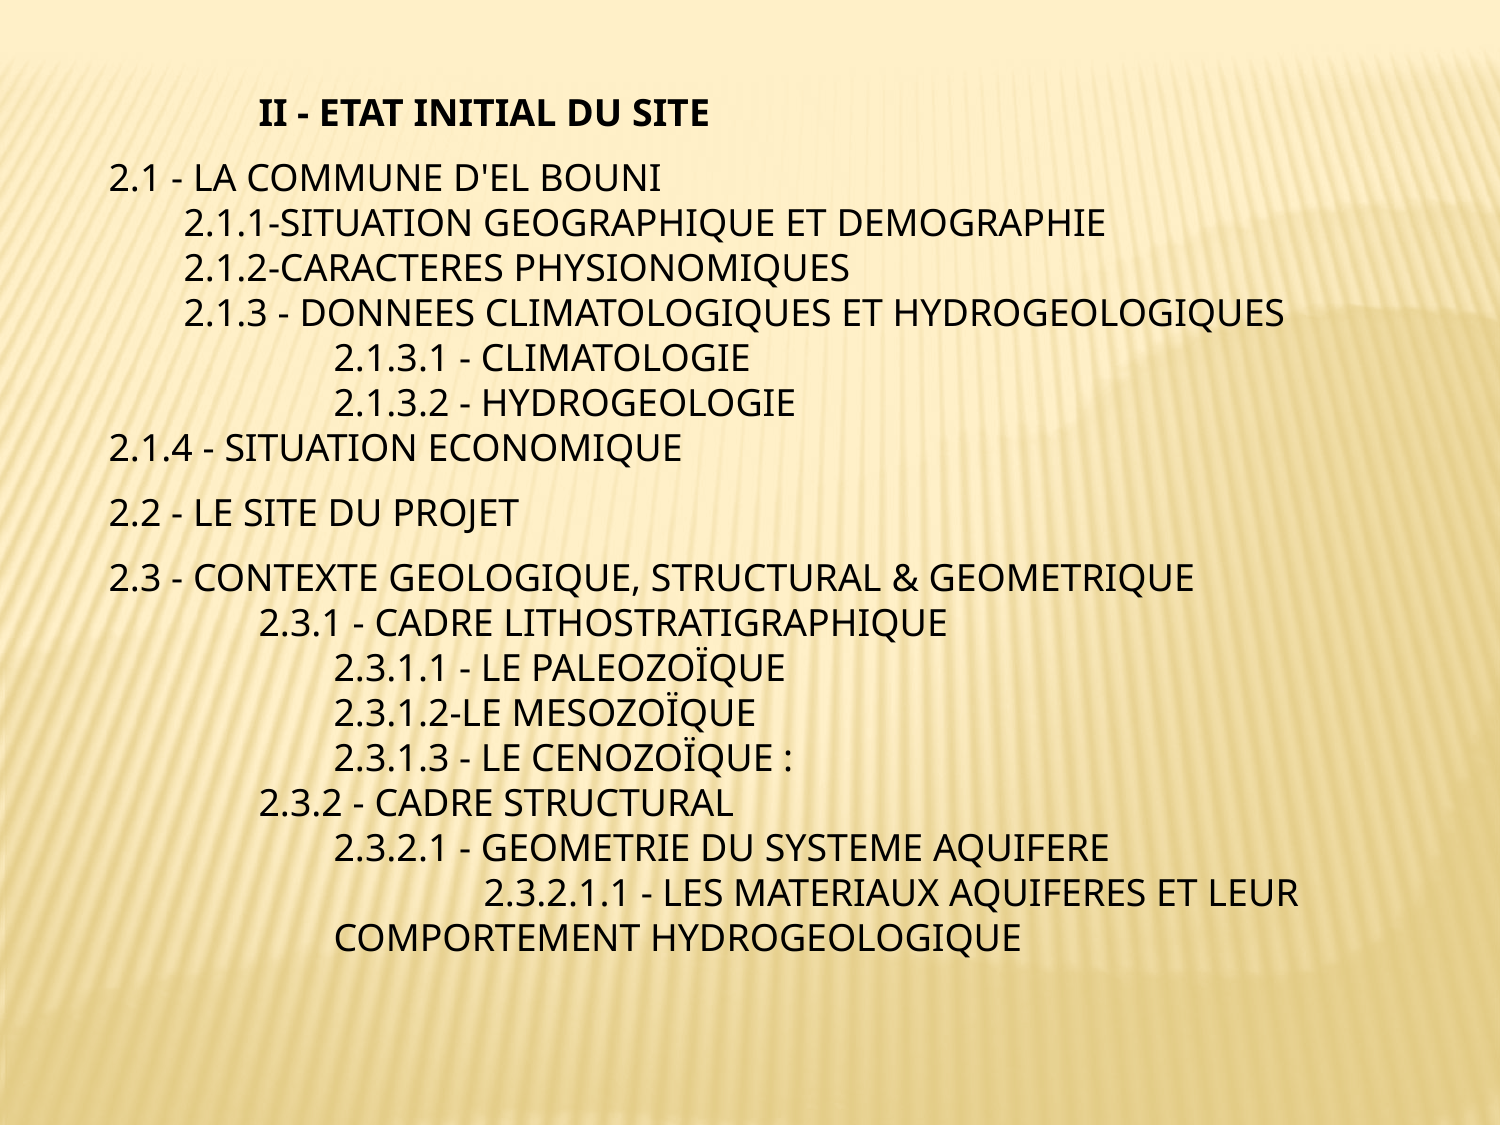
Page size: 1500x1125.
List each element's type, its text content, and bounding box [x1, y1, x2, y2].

text_box II - ETAT INITIAL DU SITE 2.1 - LA COMMUNE D'EL BOUNI 2.1.1-SITUATION GEOGRAPHIQUE ET DEMOGRAPHIE 2.1.2-CARACTERES PHYSIONOMIQUES 2.1.3 - DONNEES CLIMATOLOGIQUES ET HYDROGEOLOGIQUES 2.1.3.1 - CLIMATOLOGIE 2.1.3.2 - HYDROGEOLOGIE 2.1.4 - SITUATION ECONOMIQUE 2.2 - LE SITE DU PROJET 2.3 - CONTEXTE GEOLOGIQUE, STRUCTURAL & GEOMETRIQUE 2.3.1 - CADRE LITHOSTRATIGRAPHIQUE 2.3.1.1 - LE PALEOZOÏQUE 2.3.1.2-LE MESOZOÏQUE 2.3.1.3 - LE CENOZOÏQUE : 2.3.2 - CADRE STRUCTURAL 2.3.2.1 - GEOMETRIE DU SYSTEME AQUIFERE 2.3.2.1.1 - LES MATERIAUX AQUIFERES ET LEUR COMPORTEMENT HYDROGEOLOGIQUE [93, 81, 1407, 1012]
